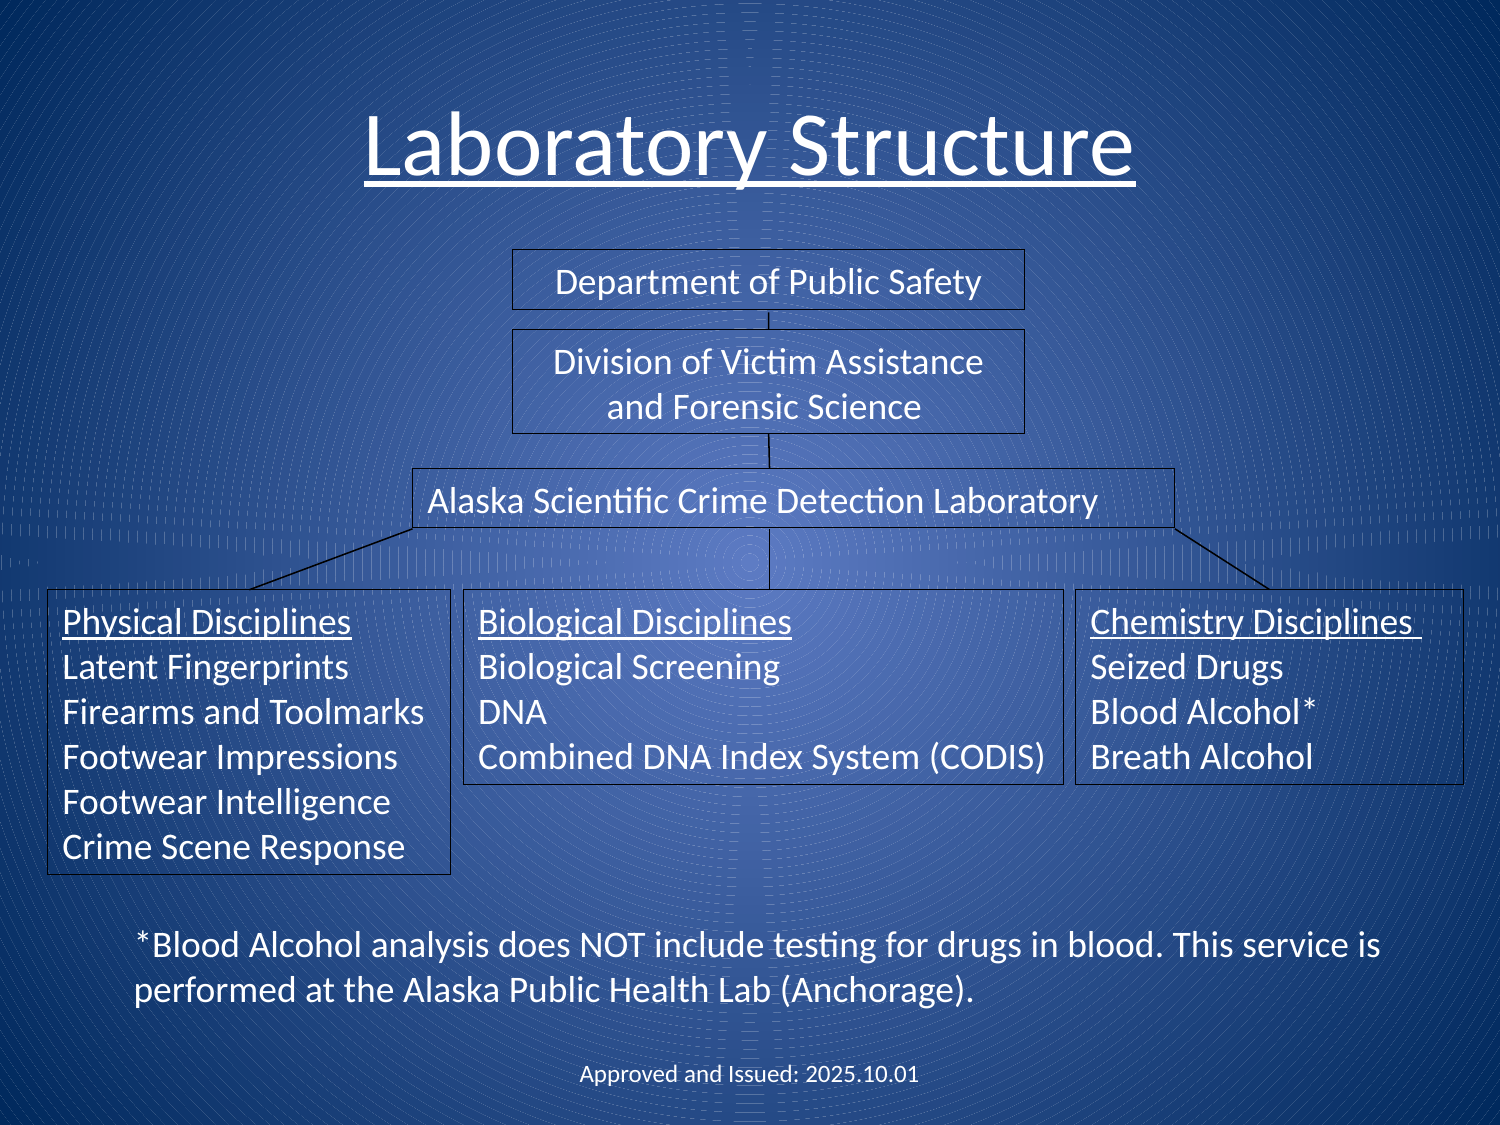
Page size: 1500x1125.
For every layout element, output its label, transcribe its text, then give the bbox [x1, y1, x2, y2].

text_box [248, 528, 413, 590]
footer Approved and Issued: 2025.10.01 [512, 1042, 988, 1103]
text_box Alaska Scientific Crime Detection Laboratory [412, 468, 1175, 528]
text_box Biological Disciplines Biological Screening DNA Combined DNA Index System (CODIS) [463, 589, 1064, 785]
text_box Physical Disciplines Latent Fingerprints Firearms and Toolmarks Footwear Impressions Footwear Intelligence Crime Scene Response [47, 589, 451, 875]
text_box *Blood Alcohol analysis does NOT include testing for drugs in blood. This service is performed at the Alaska Public Health Lab (Anchorage). [118, 912, 1419, 1018]
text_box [1174, 528, 1270, 590]
text_box Department of Public Safety [512, 249, 1025, 310]
title Laboratory Structure [75, 45, 1425, 233]
text_box Division of Victim Assistance and Forensic Science [512, 329, 1025, 434]
text_box Chemistry Disciplines Seized Drugs Blood Alcohol* Breath Alcohol [1075, 589, 1464, 785]
